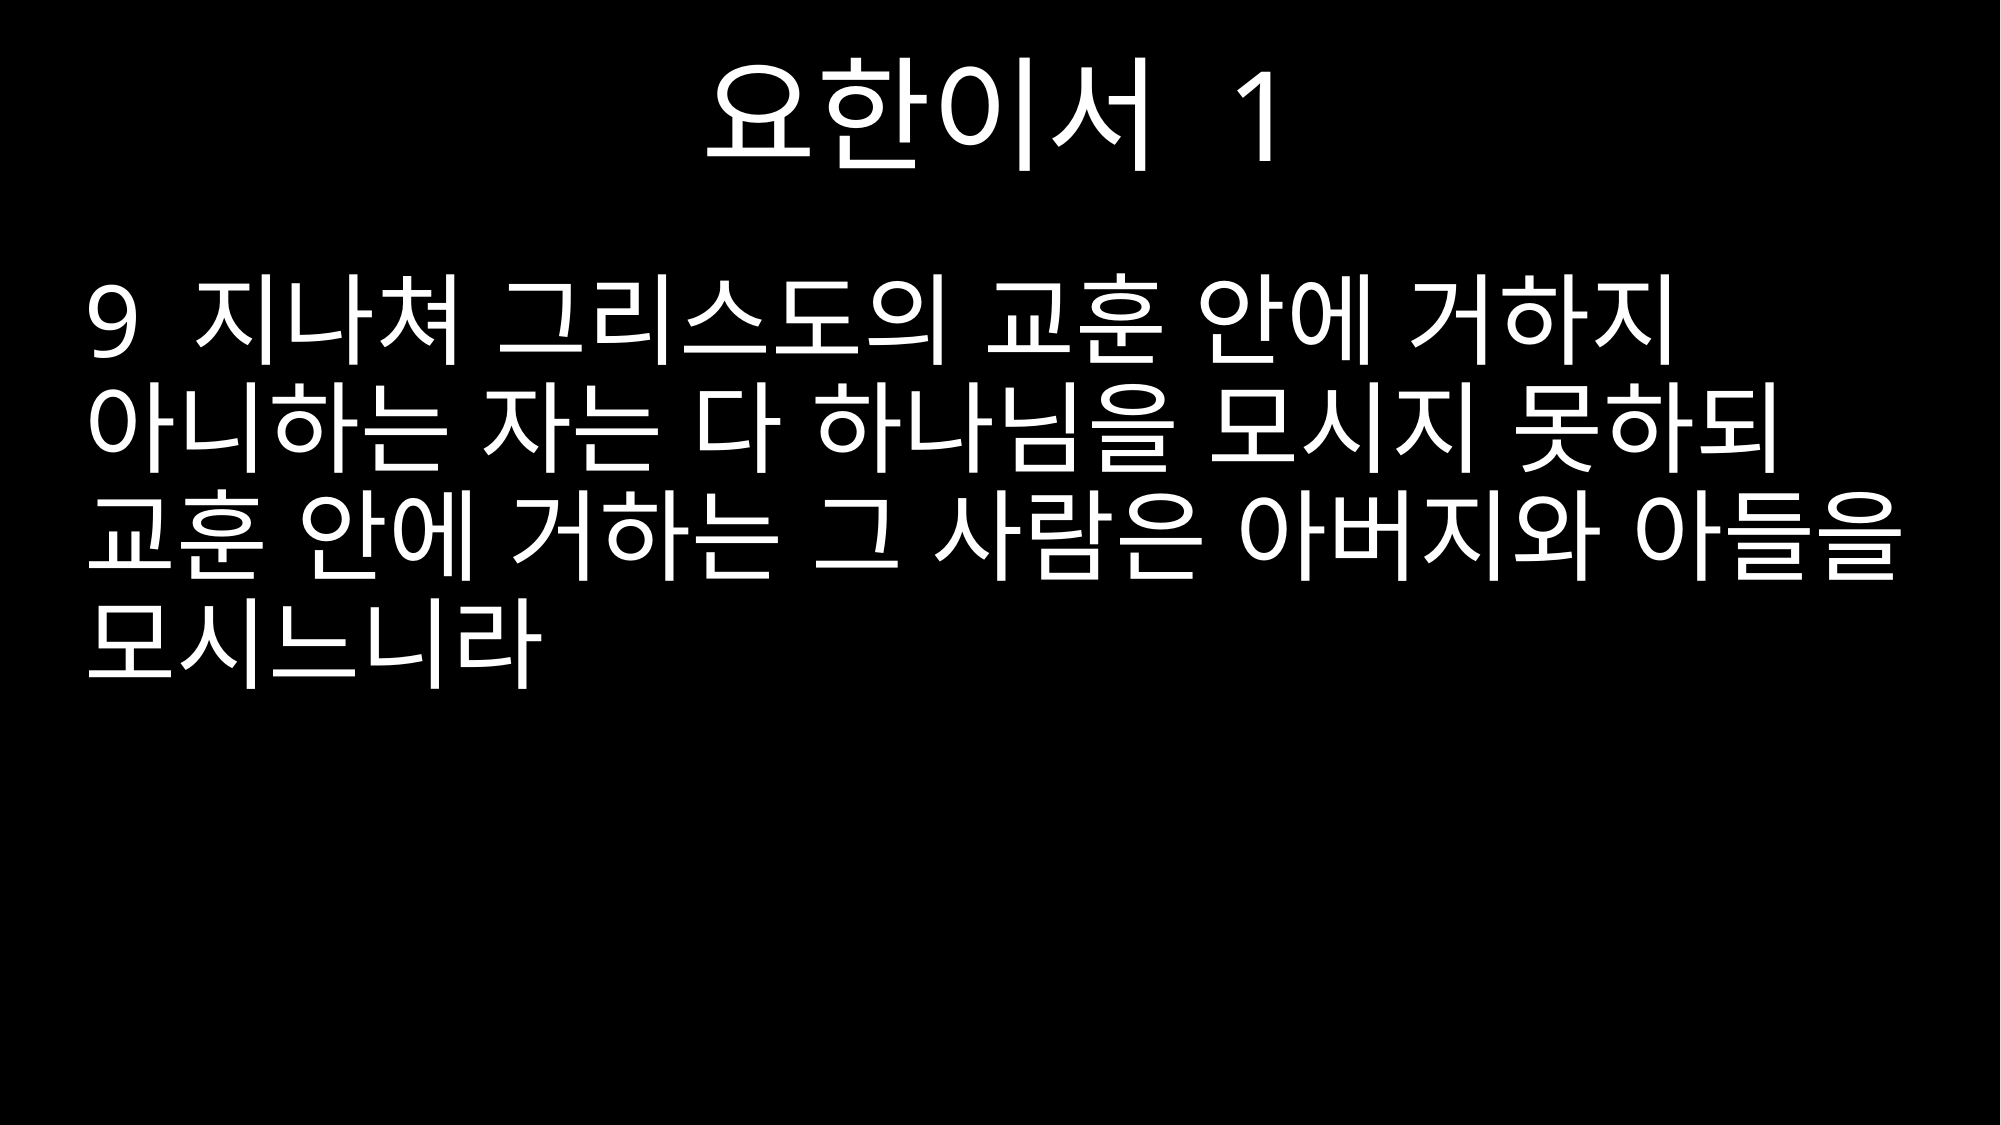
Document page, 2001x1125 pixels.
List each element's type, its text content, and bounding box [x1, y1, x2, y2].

list 9 지나쳐 그리스도의 교훈 안에 거하지 아니하는 자는 다 하나님을 모시지 못하되 교훈 안에 거하는 그 사람은 아버지와 아들을 모시느니라 [69, 263, 1953, 423]
picture [0, 0, 2001, 1125]
footer 요한이서 1 [0, 32, 2000, 192]
